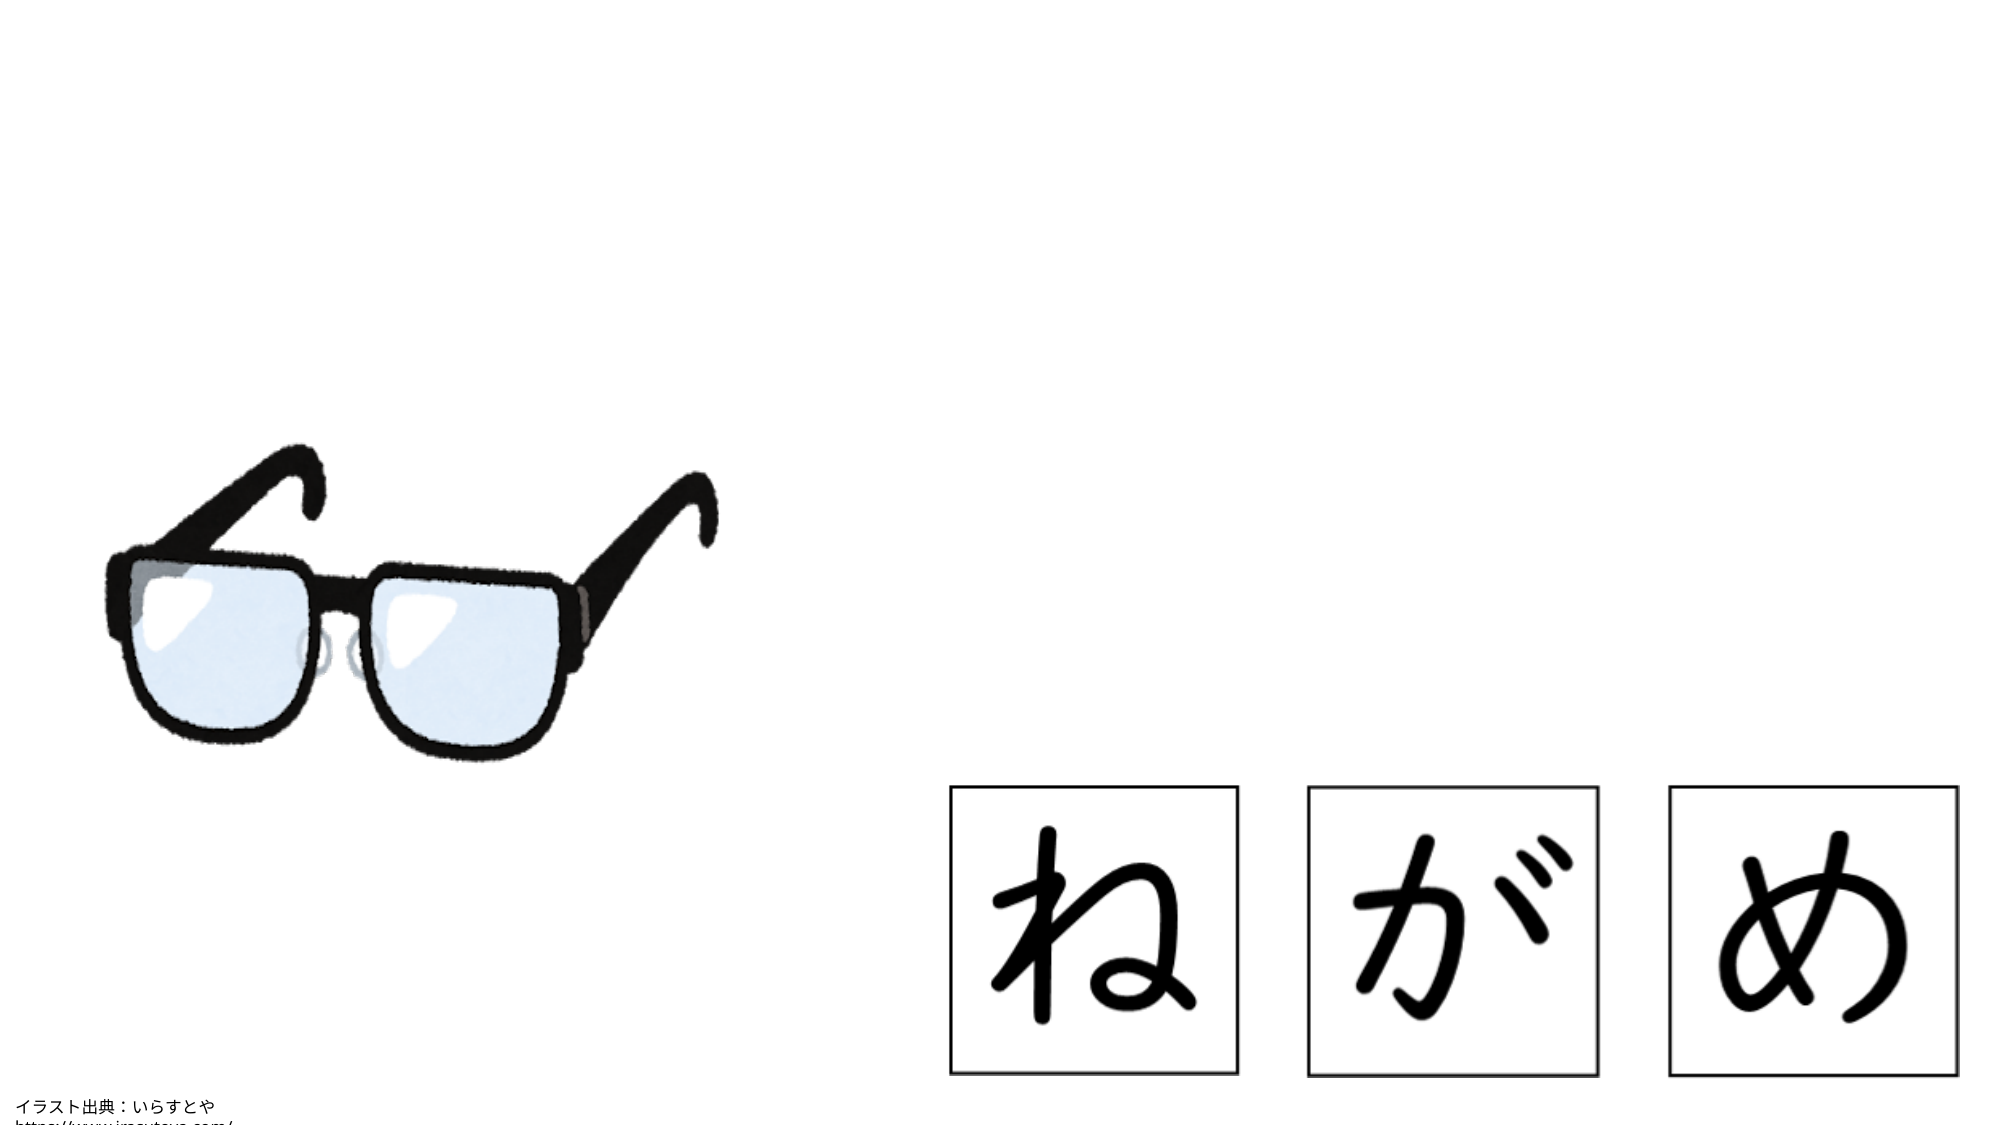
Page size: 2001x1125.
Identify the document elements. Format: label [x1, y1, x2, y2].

picture [1306, 785, 1602, 1078]
picture [948, 784, 1241, 1077]
list [92, 321, 730, 873]
picture [1667, 784, 1960, 1079]
